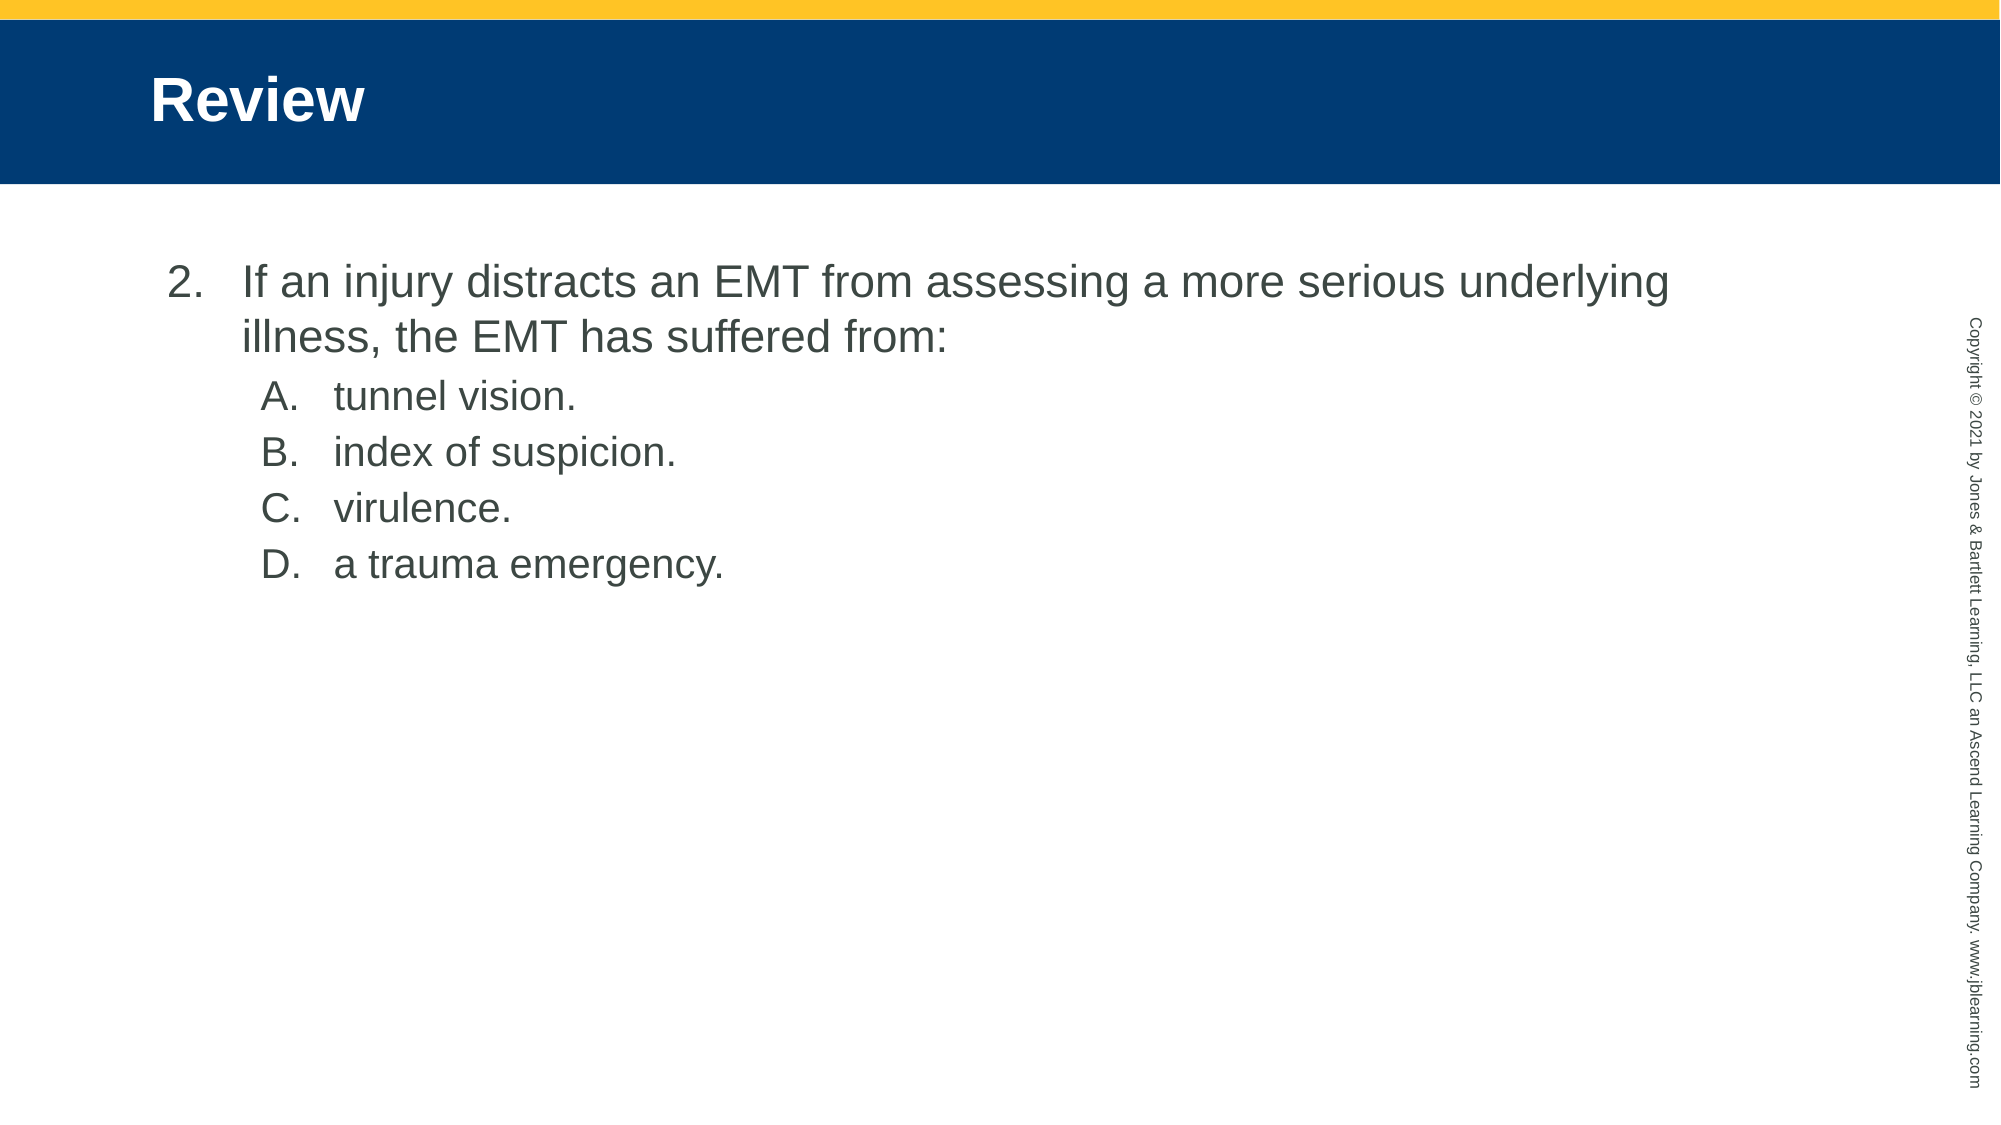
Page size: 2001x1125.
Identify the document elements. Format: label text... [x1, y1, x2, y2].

list If an injury distracts an EMT from assessing a more serious underlying illness, the EMT has suffered from: tunnel vision. index of suspicion. virulence. a trauma emergency. [151, 244, 1840, 1016]
title Review [0, 19, 2000, 185]
